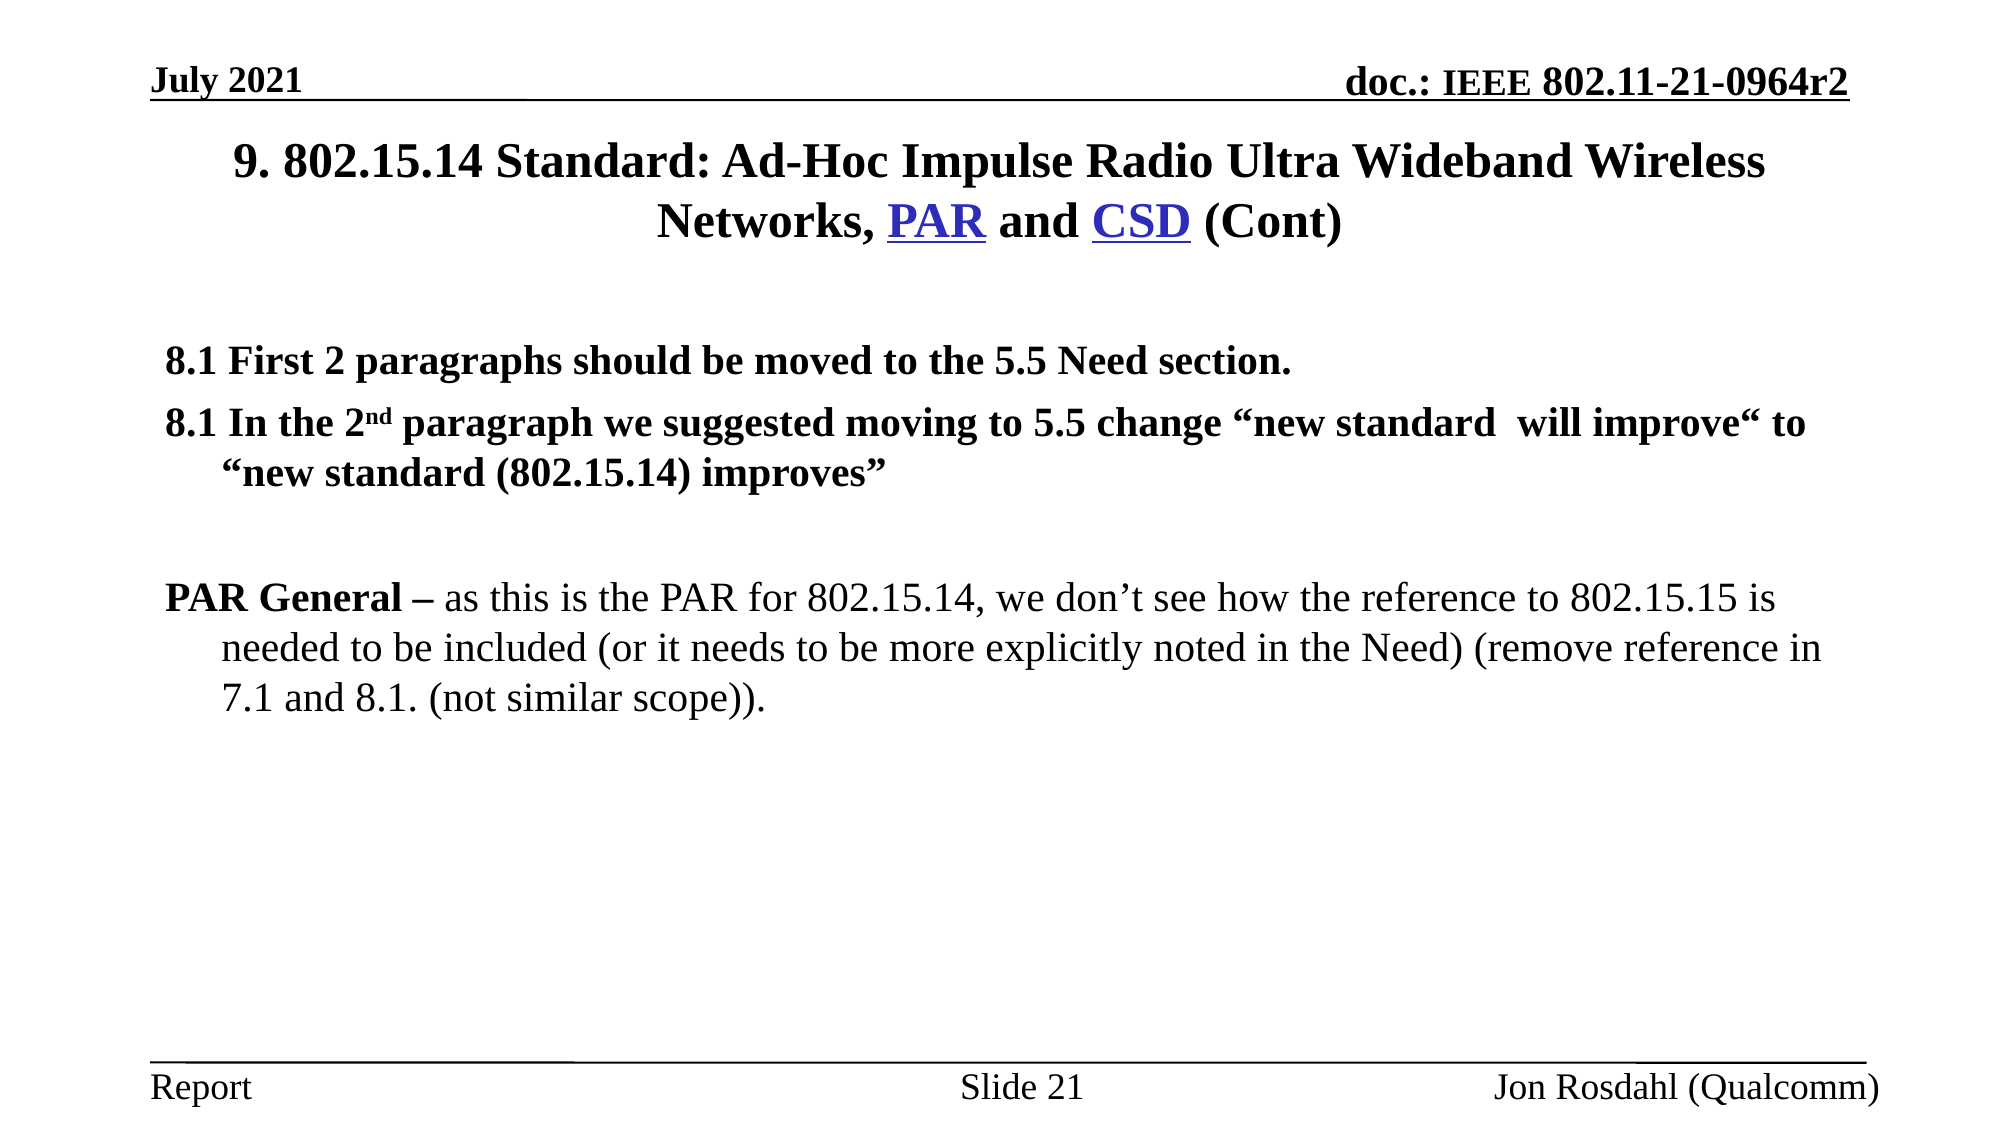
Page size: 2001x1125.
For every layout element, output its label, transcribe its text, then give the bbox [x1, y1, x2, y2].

list 8.1 First 2 paragraphs should be moved to the 5.5 Need section. 8.1 In the 2nd paragraph we suggested moving to 5.5 change “new standard will improve“ to “new standard (802.15.14) improves” PAR General – as this is the PAR for 802.15.14, we don’t see how the reference to 802.15.15 is needed to be included (or it needs to be more explicitly noted in the Need) (remove reference in 7.1 and 8.1. (not similar scope)). [149, 324, 1850, 1000]
slide_number Slide 21 [950, 1061, 1095, 1125]
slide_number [149, 49, 431, 100]
footer Jon Rosdahl (Qualcomm) [1436, 1061, 1881, 1108]
title 9. 802.15.14 Standard: Ad-Hoc Impulse Radio Ultra Wideband Wireless Networks, PAR and CSD (Cont) [149, 112, 1850, 263]
